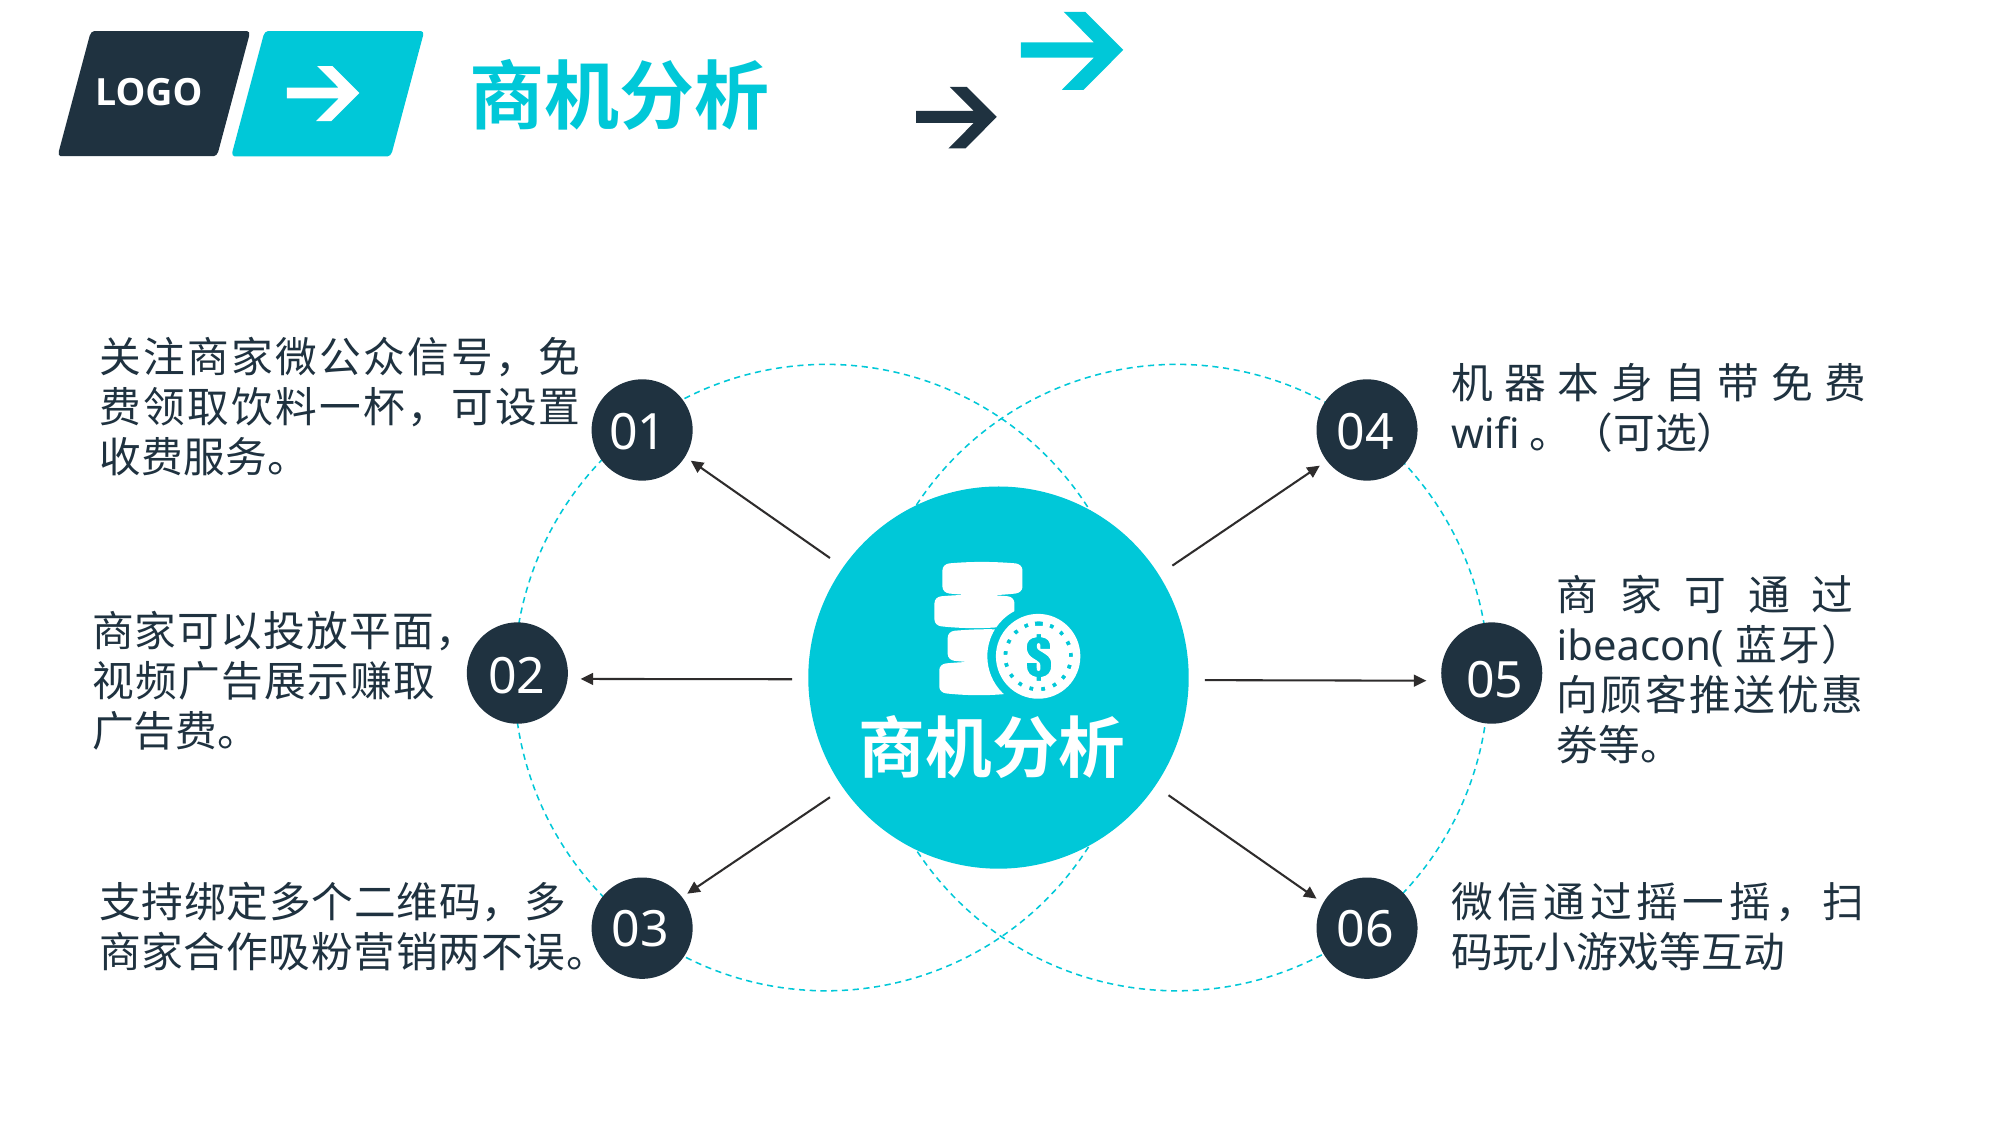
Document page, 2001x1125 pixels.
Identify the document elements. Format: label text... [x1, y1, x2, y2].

text_box 03 [596, 888, 684, 964]
text_box [1409, 899, 1418, 957]
text_box 商机分析 [843, 698, 1148, 794]
text_box 关注商家微公众信号，免费领取饮料一杯，可设置收费服务。 [85, 323, 596, 489]
text_box [808, 486, 1189, 869]
text_box [1336, 877, 1398, 888]
text_box [1409, 401, 1418, 459]
text_box [1333, 379, 1401, 392]
text_box 商家可以投放平面，视频广告展示赚取广告费。 [77, 597, 451, 762]
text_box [58, 31, 424, 157]
text_box [687, 797, 831, 894]
text_box 01 [596, 392, 682, 467]
text_box [606, 964, 678, 979]
text_box 06 [1321, 888, 1409, 964]
text_box [995, 613, 1081, 698]
text_box 05 [1451, 639, 1539, 715]
text_box 04 [1321, 392, 1409, 467]
text_box 微信通过摇一摇，扫码玩小游戏等互动 [1436, 867, 1879, 983]
text_box [608, 379, 676, 392]
text_box 商家可通过ibeacon(蓝牙）向顾客推送优惠劵等。 [1541, 561, 1879, 777]
text_box [591, 907, 596, 949]
text_box [1204, 674, 1427, 687]
text_box [1172, 465, 1320, 566]
text_box [607, 467, 677, 481]
text_box [1331, 964, 1403, 979]
text_box [517, 364, 1090, 991]
text_box 商机分析 [454, 41, 1074, 147]
text_box [1463, 715, 1521, 724]
text_box [561, 647, 568, 699]
text_box [482, 622, 552, 636]
text_box [682, 398, 693, 462]
text_box [1316, 409, 1321, 451]
text_box [934, 561, 1023, 696]
text_box 02 [473, 636, 561, 711]
text_box [580, 672, 793, 686]
text_box [1001, 364, 1486, 991]
text_box [1020, 11, 1124, 90]
text_box [690, 460, 831, 559]
text_box [1316, 907, 1321, 949]
text_box [1454, 622, 1530, 639]
text_box [611, 877, 673, 888]
text_box [1168, 795, 1317, 899]
text_box [1441, 643, 1451, 703]
text_box [916, 86, 997, 149]
text_box [684, 899, 693, 957]
text_box 支持绑定多个二维码，多商家合作吸粉营销两不误。 [84, 867, 581, 983]
text_box [1332, 467, 1402, 481]
text_box 机器本身自带免费wifi。（可选） [1436, 348, 1891, 464]
text_box [483, 711, 551, 724]
text_box [466, 648, 473, 698]
